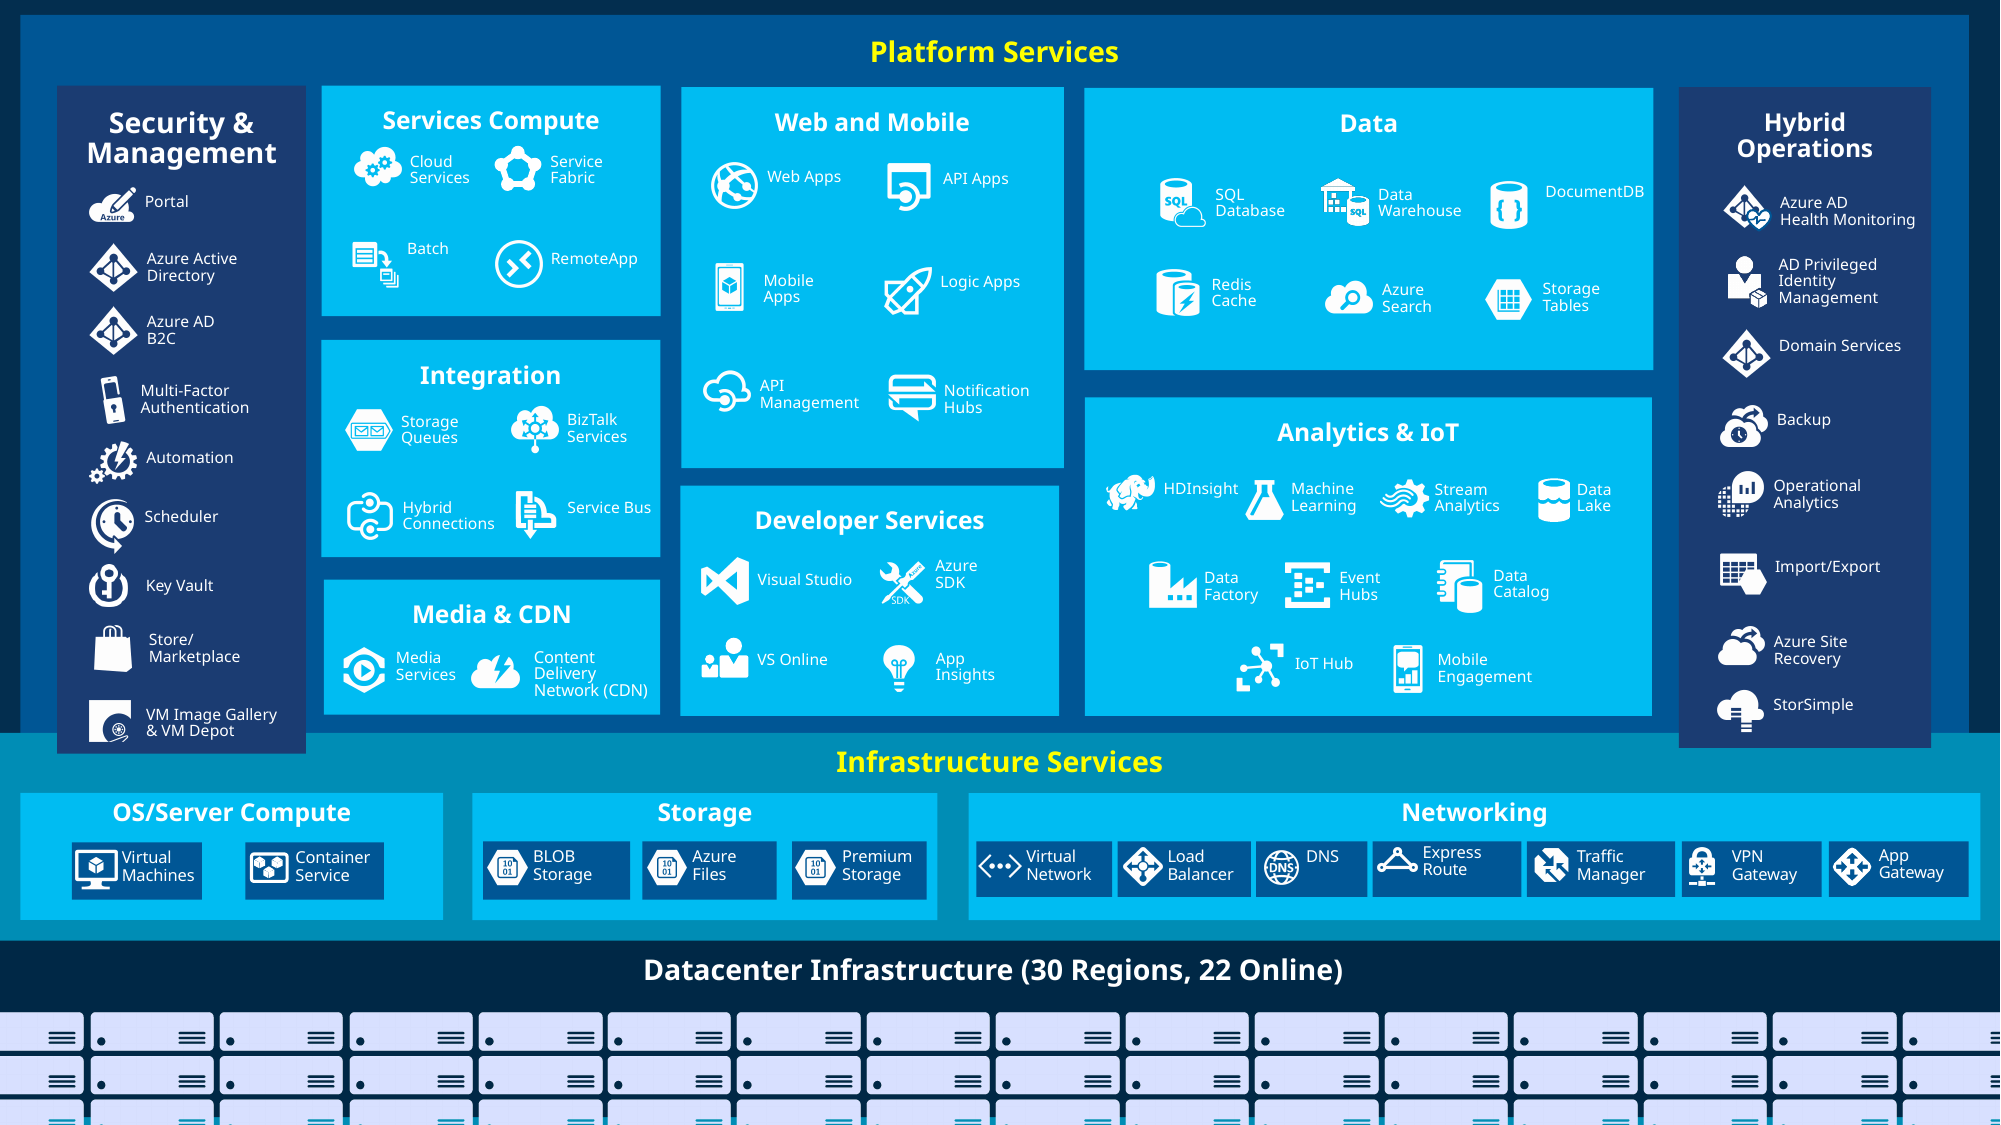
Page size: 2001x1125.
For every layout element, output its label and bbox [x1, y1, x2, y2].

text_box [0, 0, 2000, 1125]
